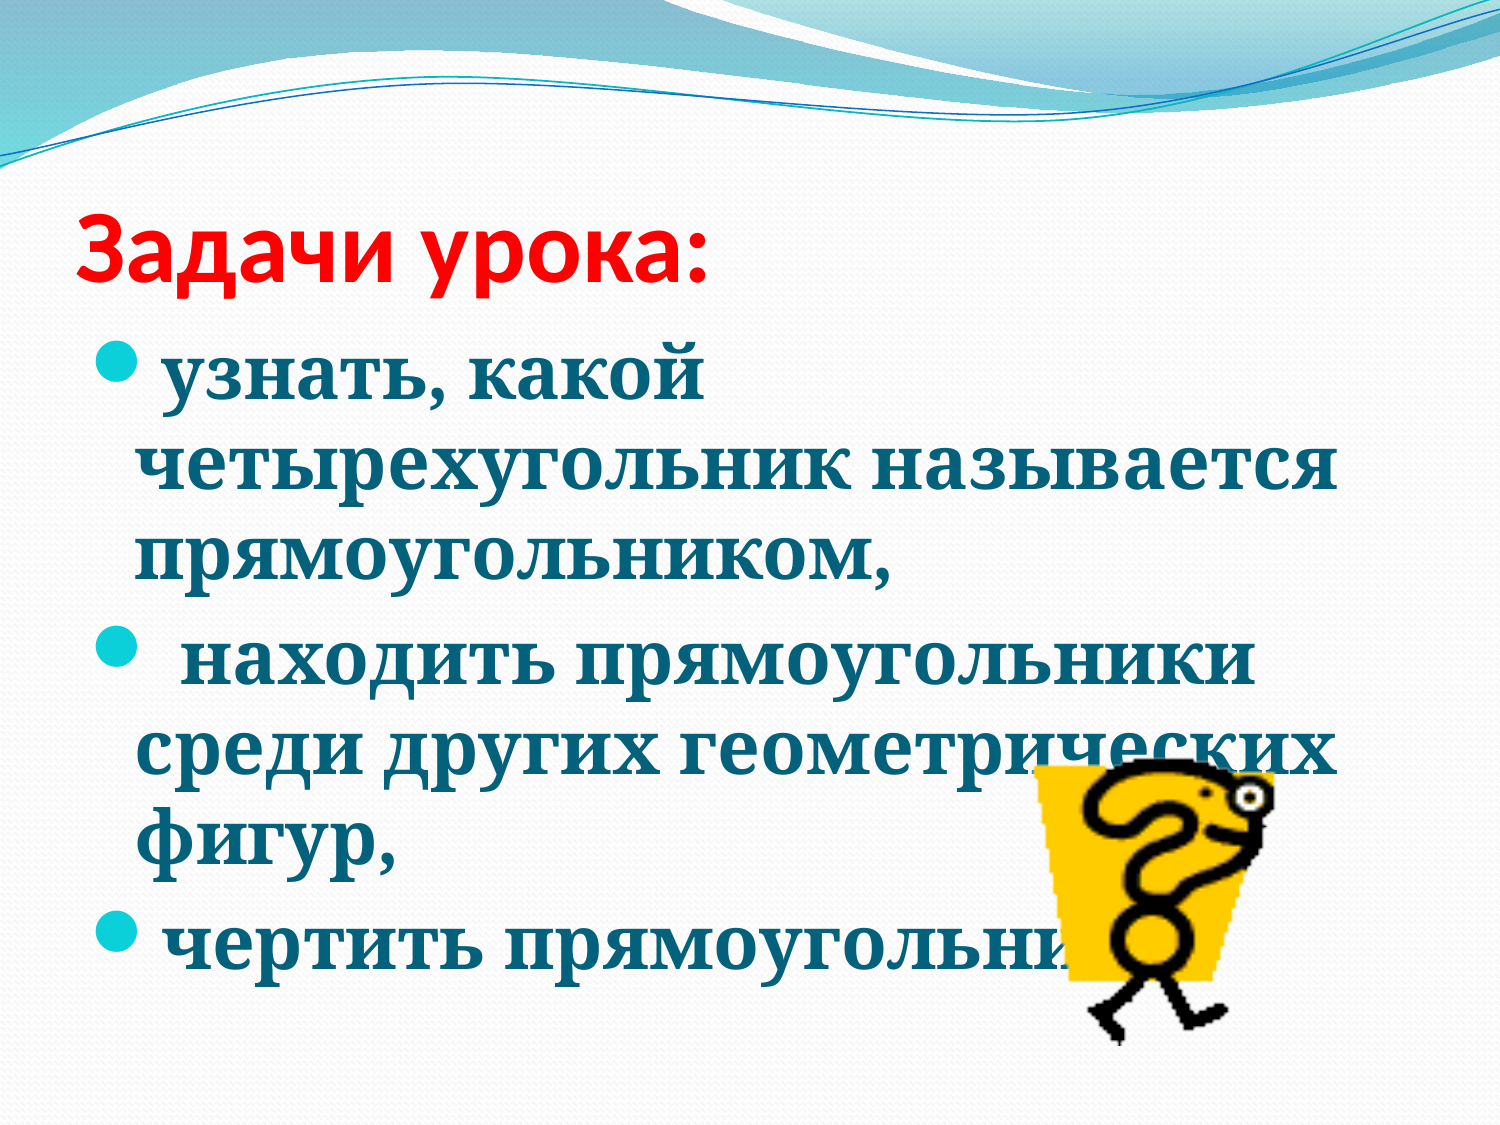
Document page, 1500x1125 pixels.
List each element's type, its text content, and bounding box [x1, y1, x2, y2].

picture [1030, 749, 1280, 1046]
list узнать, какой четырехугольник называется прямоугольником, находить прямоугольники среди других геометрических фигур, чертить прямоугольники [75, 317, 1425, 1038]
title Задачи урока: [75, 115, 1425, 303]
picture [1257, 749, 1264, 757]
picture [1075, 749, 1088, 754]
